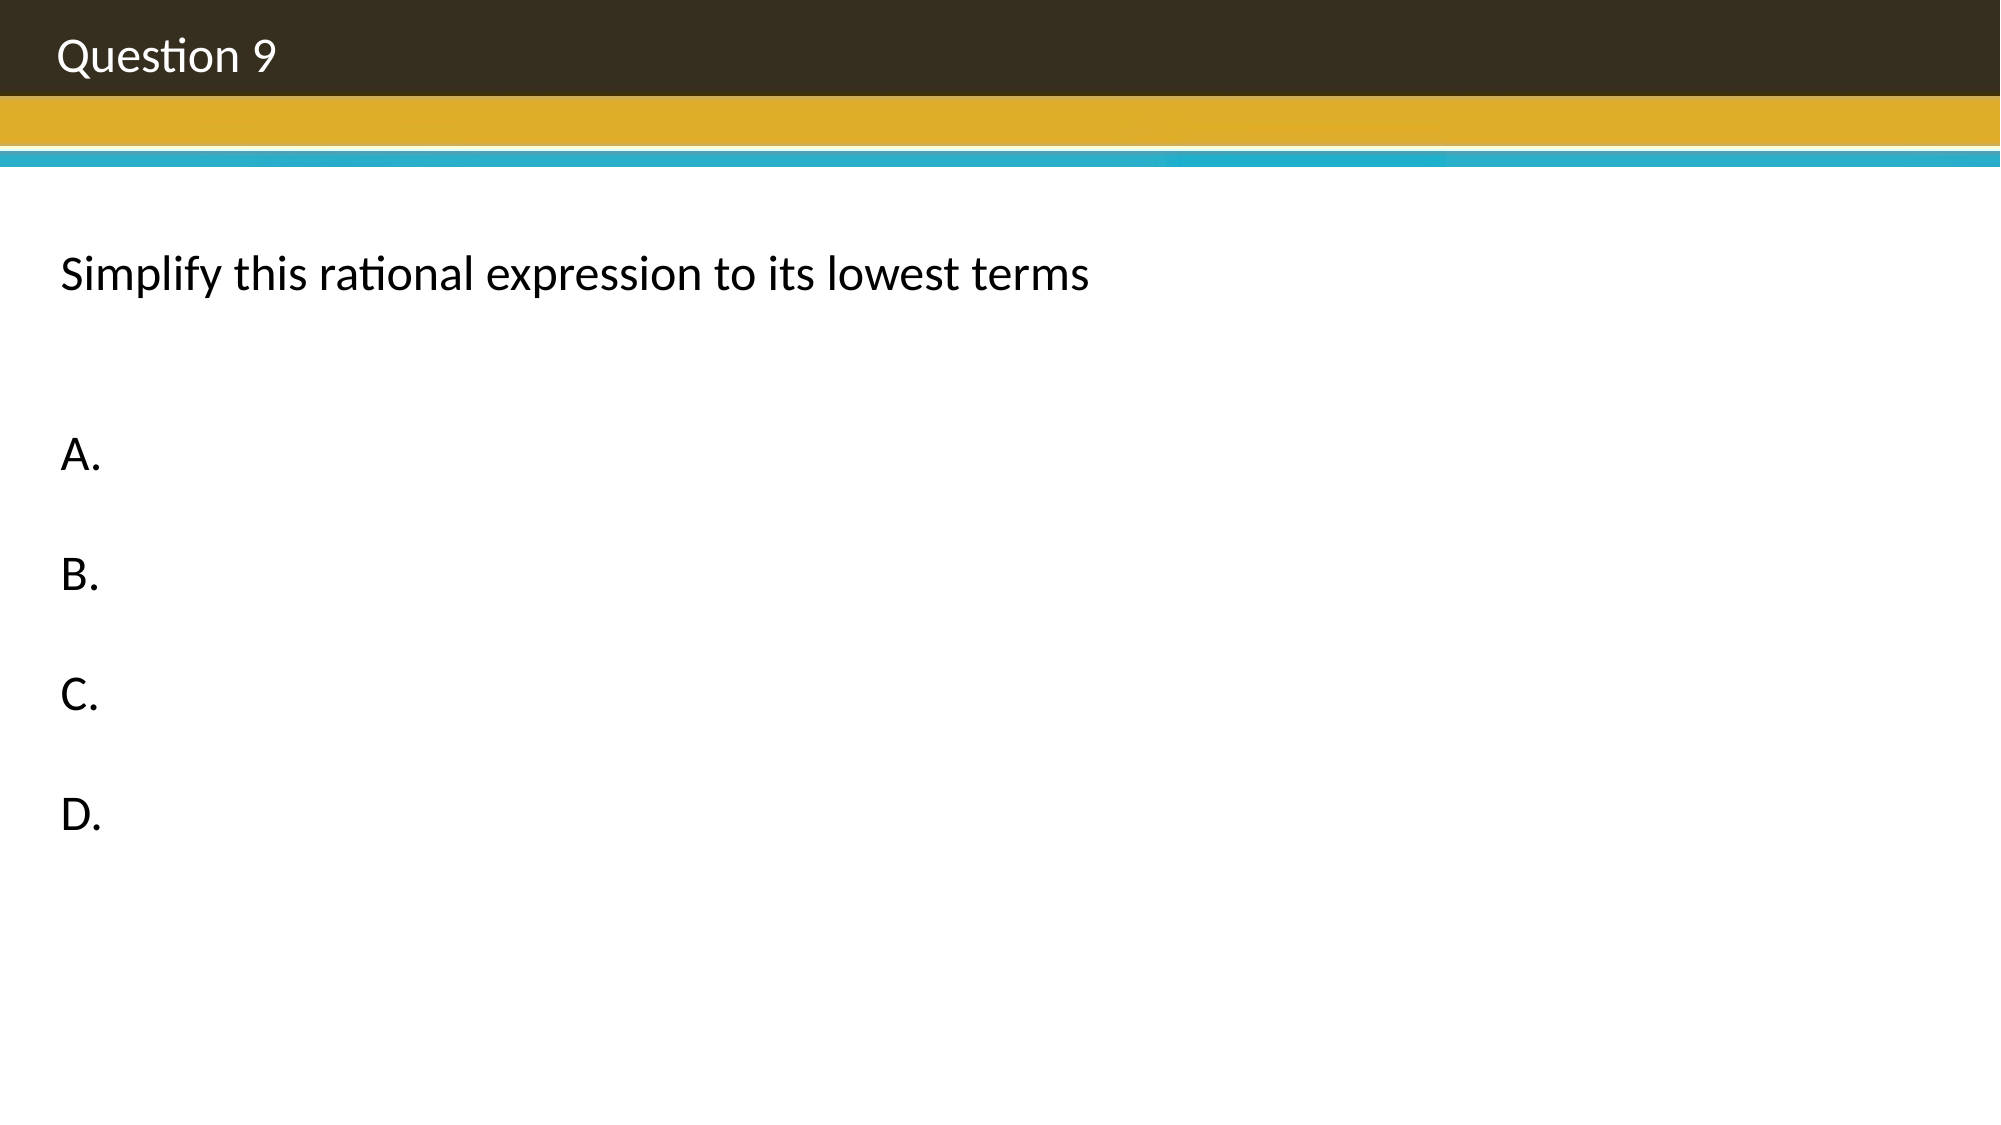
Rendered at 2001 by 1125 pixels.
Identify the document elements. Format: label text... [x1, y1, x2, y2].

picture [0, 0, 2000, 167]
text_box Question 9 [41, 14, 293, 90]
